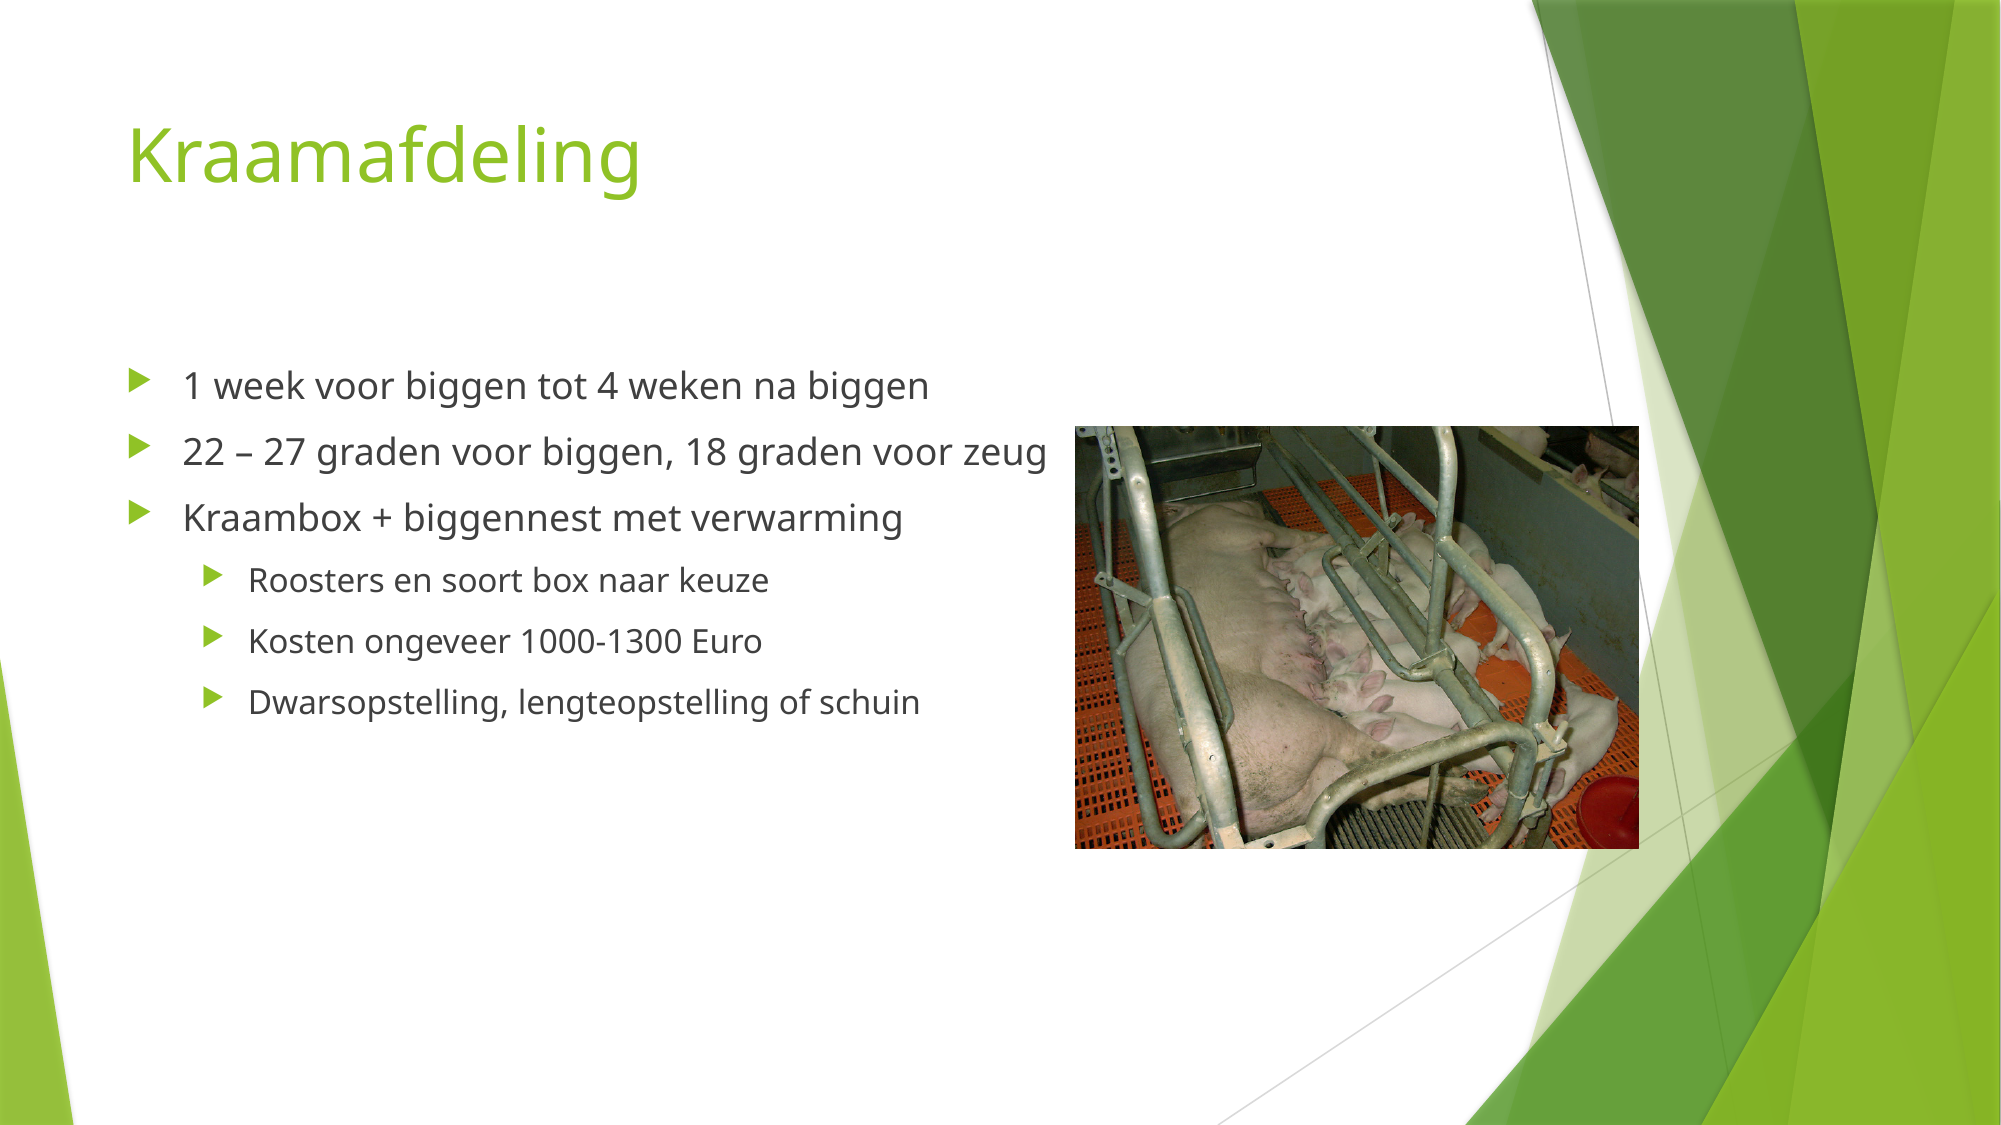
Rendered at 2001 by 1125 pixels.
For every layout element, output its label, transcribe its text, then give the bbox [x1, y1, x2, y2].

picture [1074, 426, 1639, 850]
list 1 week voor biggen tot 4 weken na biggen 22 – 27 graden voor biggen, 18 graden voor zeug Kraambox + biggennest met verwarming Roosters en soort box naar keuze Kosten ongeveer 1000-1300 Euro Dwarsopstelling, lengteopstelling of schuin [111, 354, 1522, 992]
title Kraamafdeling [111, 99, 1522, 317]
